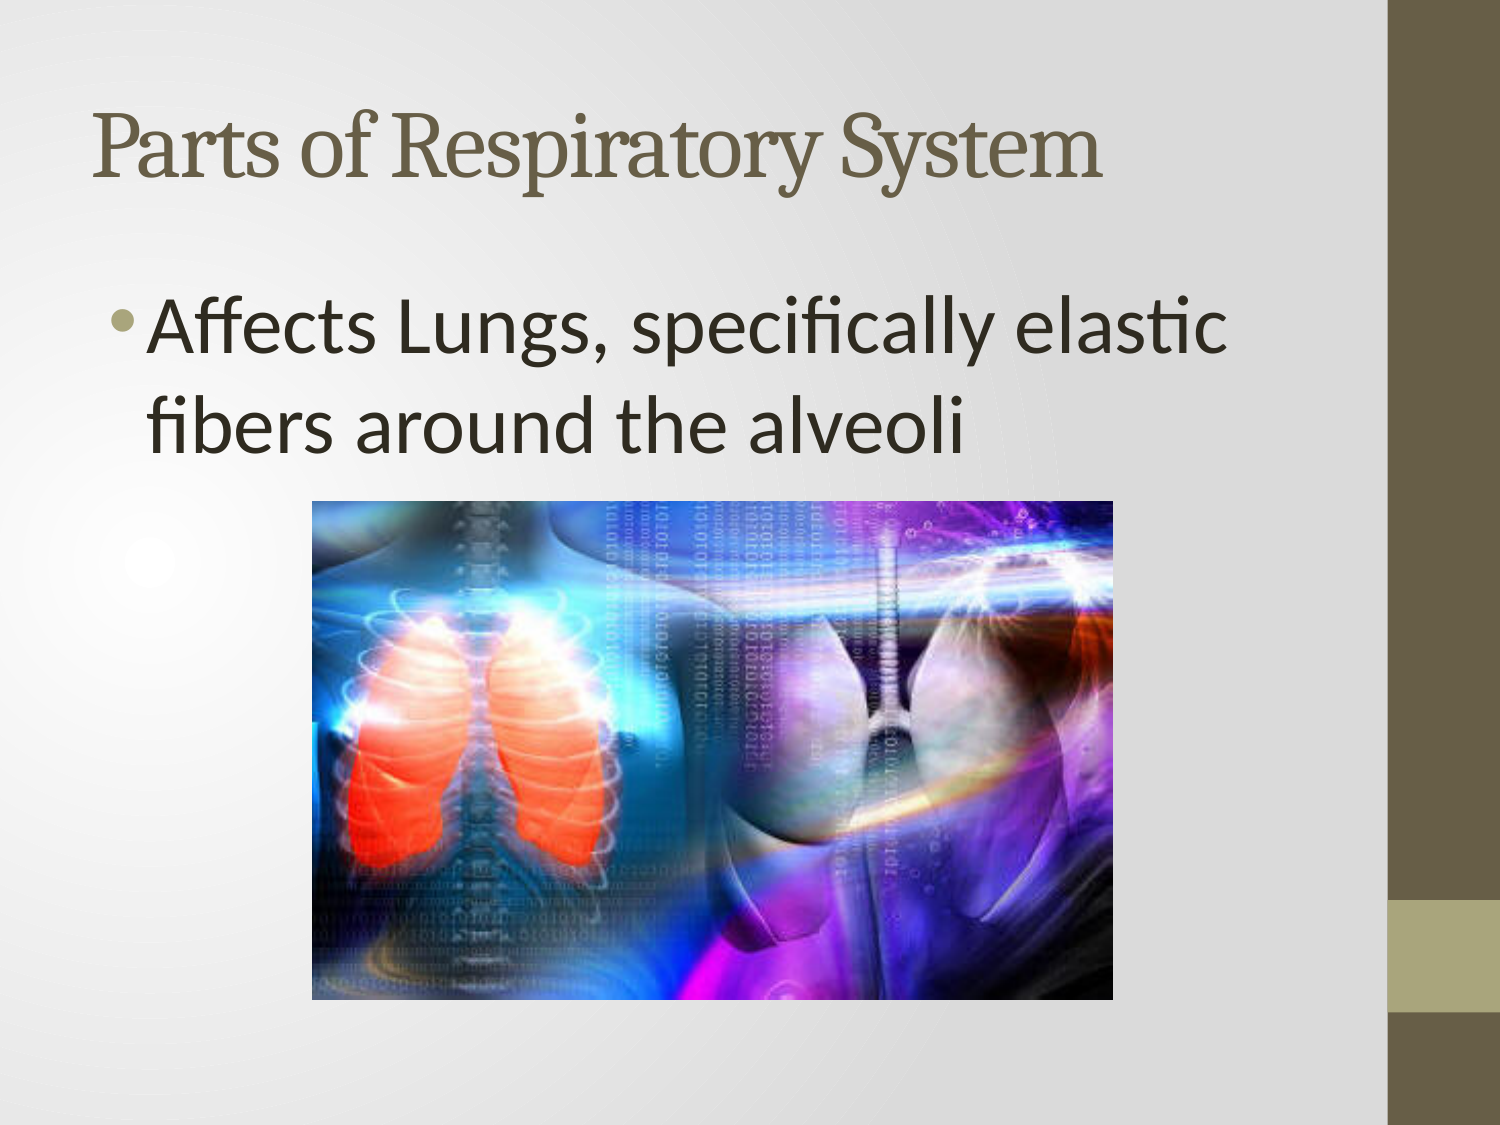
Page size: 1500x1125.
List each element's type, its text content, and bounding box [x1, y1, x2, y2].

title Parts of Respiratory System [75, 45, 1325, 233]
picture [311, 501, 1114, 1000]
list Affects Lungs, specifically elastic fibers around the alveoli [75, 262, 1325, 500]
